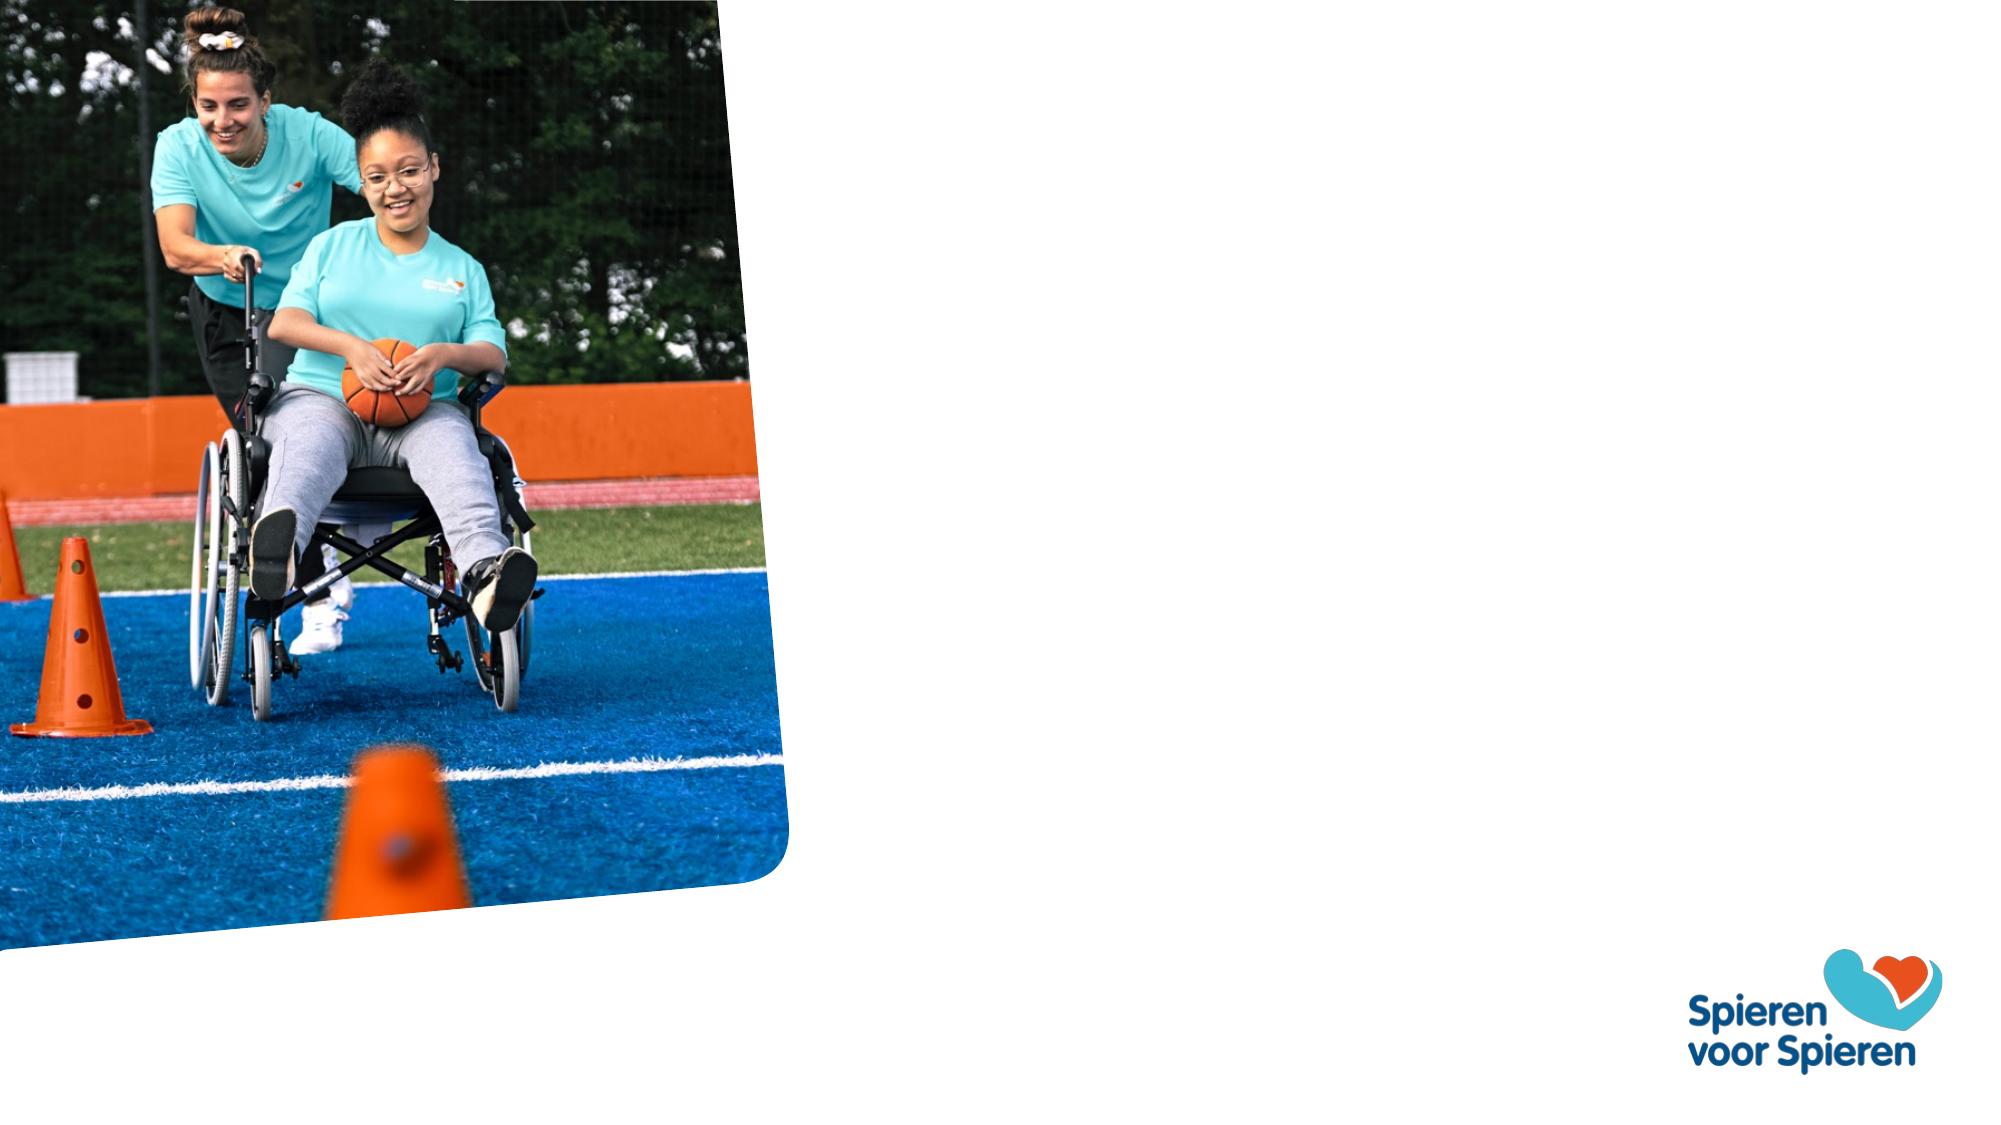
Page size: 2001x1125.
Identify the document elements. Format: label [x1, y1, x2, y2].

picture [1688, 949, 1943, 1075]
picture [0, 0, 789, 952]
